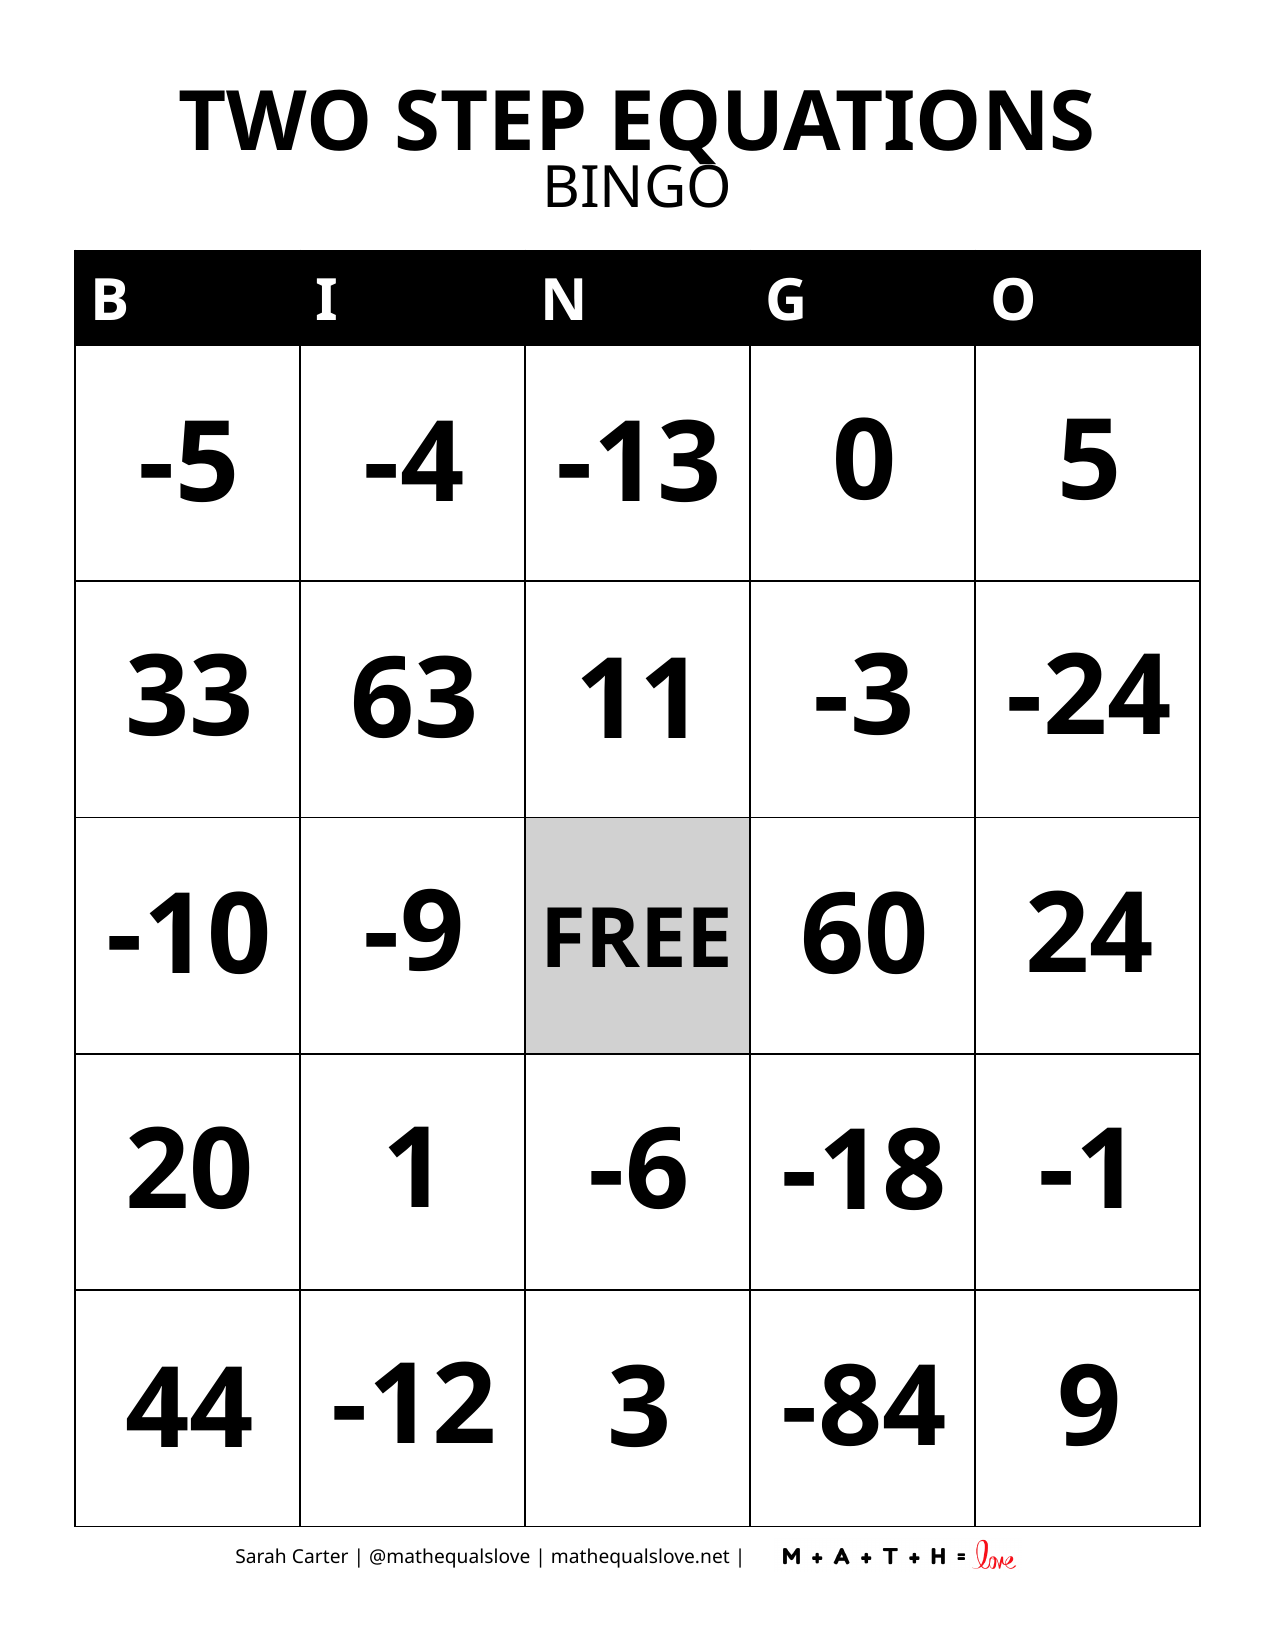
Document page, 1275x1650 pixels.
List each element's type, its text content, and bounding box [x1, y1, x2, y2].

table_cell [976, 1291, 1199, 1376]
table_cell [301, 1055, 524, 1138]
table_cell [301, 818, 524, 902]
table_cell [526, 481, 749, 580]
text_box -9 [300, 902, 528, 950]
text_box TWO STEP EQUATIONS [74, 59, 1200, 175]
table_cell [301, 582, 524, 668]
table_cell [976, 1424, 1199, 1526]
text_box -4 [300, 433, 528, 481]
table_cell [301, 346, 524, 433]
table_cell [301, 716, 524, 817]
table_cell [751, 953, 974, 1053]
table_cell [76, 1188, 299, 1289]
text_box 60 [750, 905, 978, 953]
table_cell [976, 952, 1199, 1053]
text_box 5 [978, 430, 1203, 478]
text_box 33 [75, 666, 303, 714]
table_header G [751, 251, 974, 344]
table_cell [751, 582, 974, 665]
text_box 1 [300, 1138, 528, 1186]
table_cell [976, 1055, 1199, 1139]
table_cell [526, 1291, 749, 1377]
table_cell [976, 818, 1199, 904]
table_cell [526, 346, 749, 433]
table_cell [76, 1291, 299, 1378]
table_cell [976, 346, 1199, 430]
table_cell [526, 1055, 749, 1139]
text_box -1 [975, 1139, 1203, 1187]
text_box 9 [975, 1376, 1203, 1424]
text_box 11 [525, 669, 753, 717]
table_cell [976, 478, 1199, 580]
table_cell [526, 717, 749, 817]
text_box -84 [750, 1376, 975, 1424]
table_cell [76, 714, 299, 817]
text_box 20 [75, 1140, 303, 1188]
table_cell [526, 1425, 749, 1526]
table_cell [76, 1426, 299, 1526]
table_cell [751, 818, 974, 905]
text_box 0 [750, 430, 978, 478]
text_box 44 [75, 1378, 303, 1426]
table_cell [76, 953, 299, 1053]
table_header B [76, 251, 299, 344]
table_cell [751, 478, 974, 580]
text_box -24 [975, 665, 1203, 713]
text_box 24 [975, 904, 1203, 952]
table_cell [751, 1291, 974, 1376]
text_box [220, 1535, 1055, 1576]
table_cell [76, 818, 299, 905]
table_cell [526, 1187, 749, 1289]
table_cell [976, 1187, 1199, 1289]
text_box 3 [525, 1377, 753, 1425]
text_box 63 [300, 668, 528, 716]
table_cell [301, 950, 524, 1053]
table_cell [751, 1189, 974, 1289]
text_box -12 [300, 1374, 528, 1422]
table_cell [301, 1291, 524, 1374]
table_cell [751, 1055, 974, 1141]
table_cell [76, 1055, 299, 1140]
table_cell [301, 1186, 524, 1289]
table_cell [976, 582, 1199, 665]
table_cell [301, 481, 524, 580]
table_cell [976, 713, 1199, 817]
table_header I [301, 251, 524, 344]
text_box BINGO [74, 175, 1200, 226]
table_cell [76, 346, 299, 433]
table_cell [76, 481, 299, 580]
table_cell [76, 582, 299, 666]
text_box -13 [528, 433, 753, 481]
text_box -10 [75, 905, 303, 953]
table_cell FREE [526, 818, 749, 1053]
table_cell [751, 346, 974, 430]
table_cell [751, 713, 974, 817]
table_cell [301, 1422, 524, 1526]
text_box -6 [525, 1139, 753, 1187]
table_header N [526, 251, 749, 344]
table_cell [751, 1424, 974, 1526]
table_cell [526, 582, 749, 669]
table_header O [976, 251, 1199, 344]
text_box -3 [750, 665, 975, 713]
text_box -5 [75, 433, 300, 481]
text_box -18 [750, 1141, 978, 1189]
